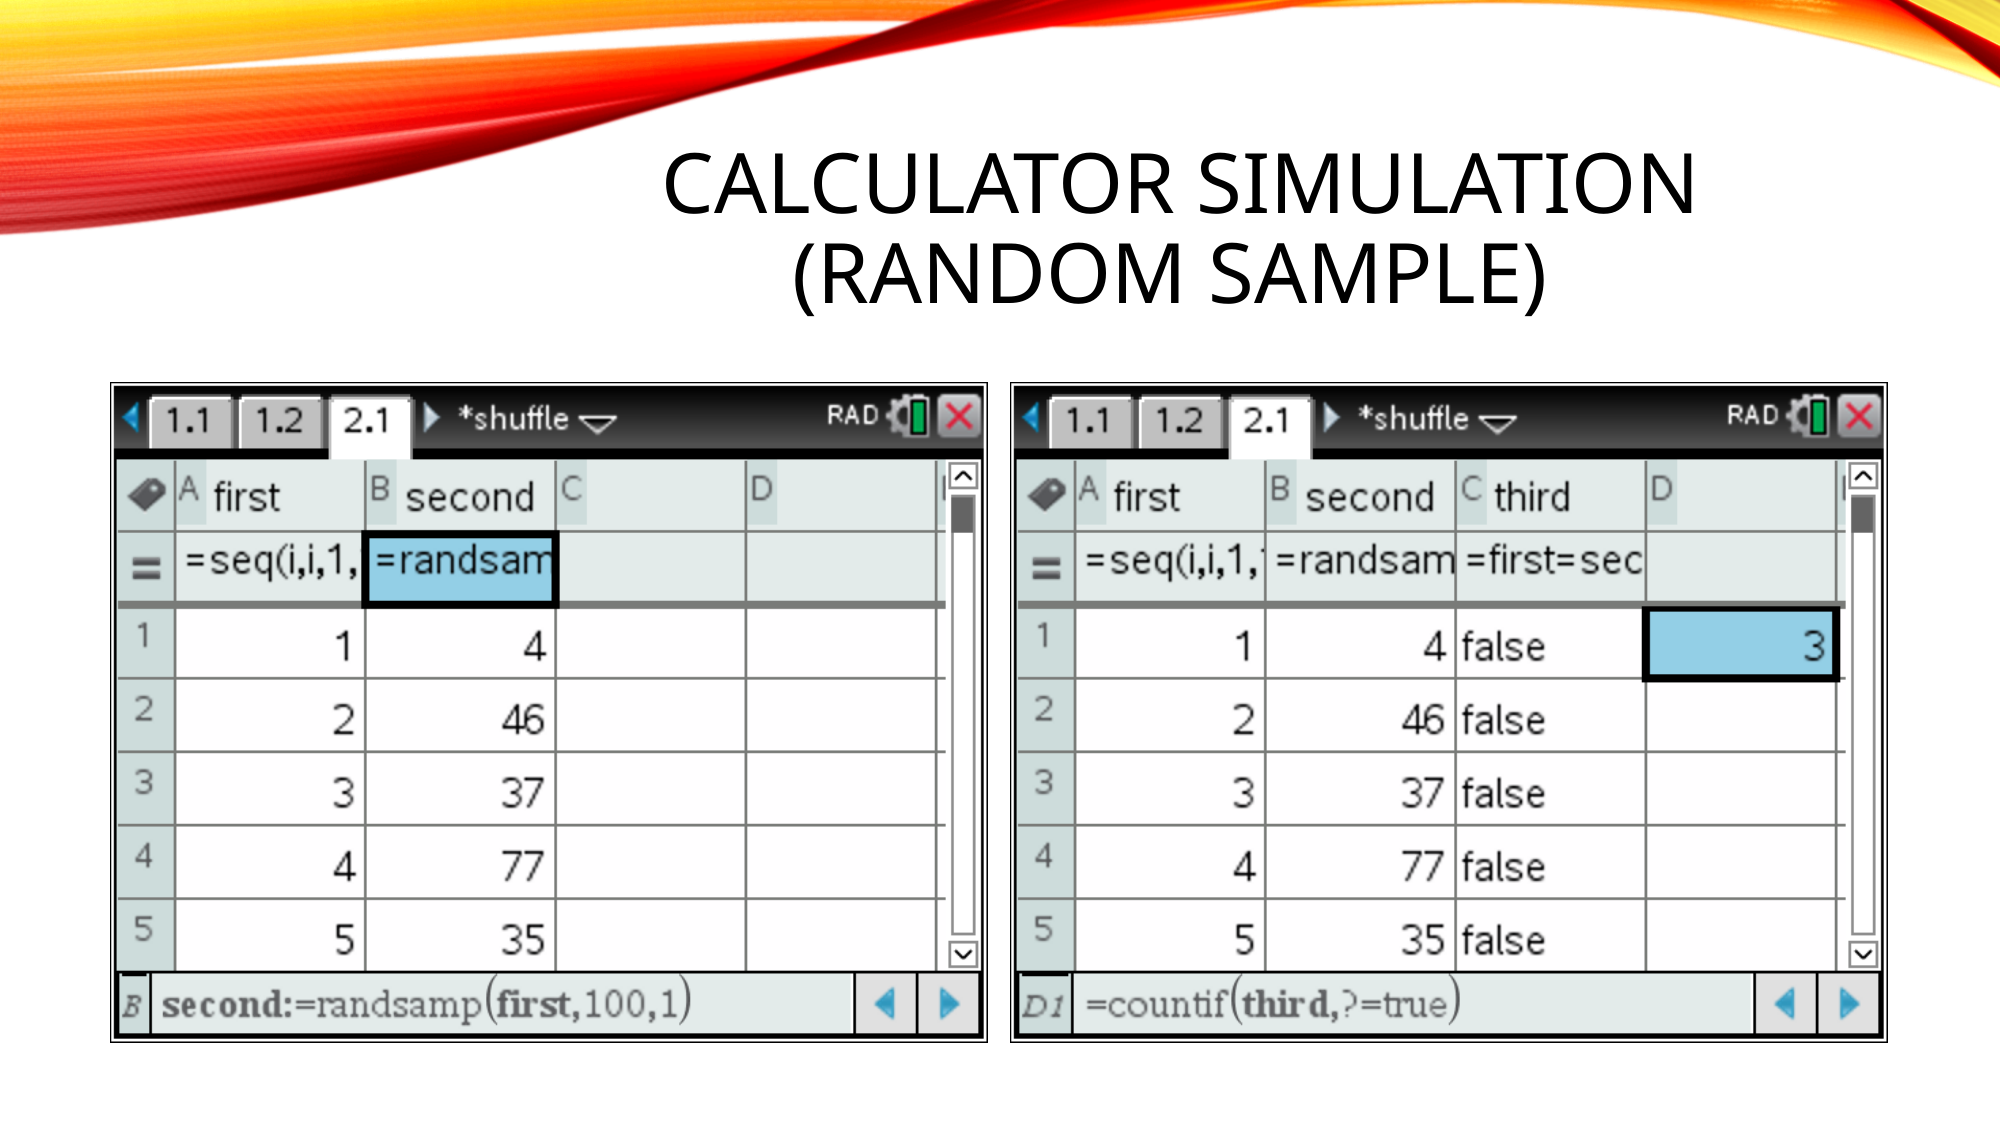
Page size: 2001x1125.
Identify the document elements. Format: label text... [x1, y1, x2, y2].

picture [109, 381, 988, 1043]
title Calculator simulation (random sample) [474, 125, 1888, 338]
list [1009, 381, 1888, 1043]
picture [0, 0, 2000, 237]
